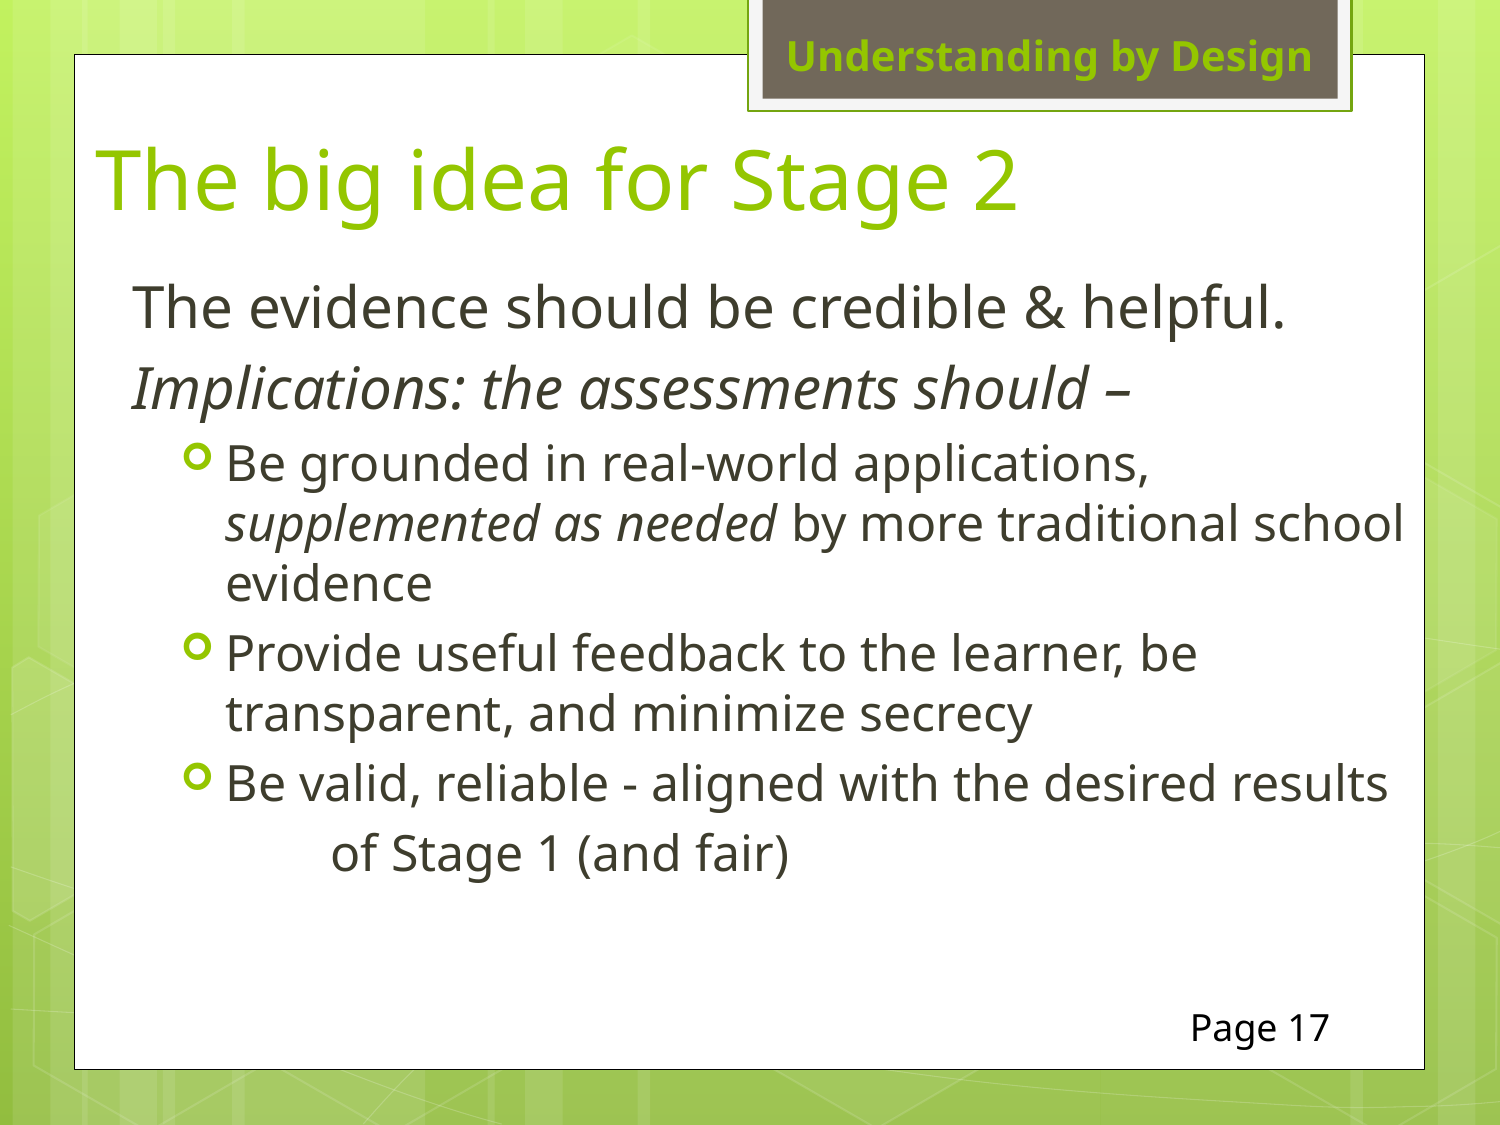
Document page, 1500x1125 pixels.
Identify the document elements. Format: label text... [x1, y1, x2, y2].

text_box Page 17 [1174, 996, 1413, 1057]
list The evidence should be credible & helpful. Implications: the assessments should – Be grounded in real-world applications, supplemented as needed by more traditional school evidence Provide useful feedback to the learner, be transparent, and minimize secrecy Be valid, reliable - aligned with the desired results of Stage 1 (and fair) [105, 262, 1488, 1021]
title The big idea for Stage 2 [75, 47, 1043, 235]
